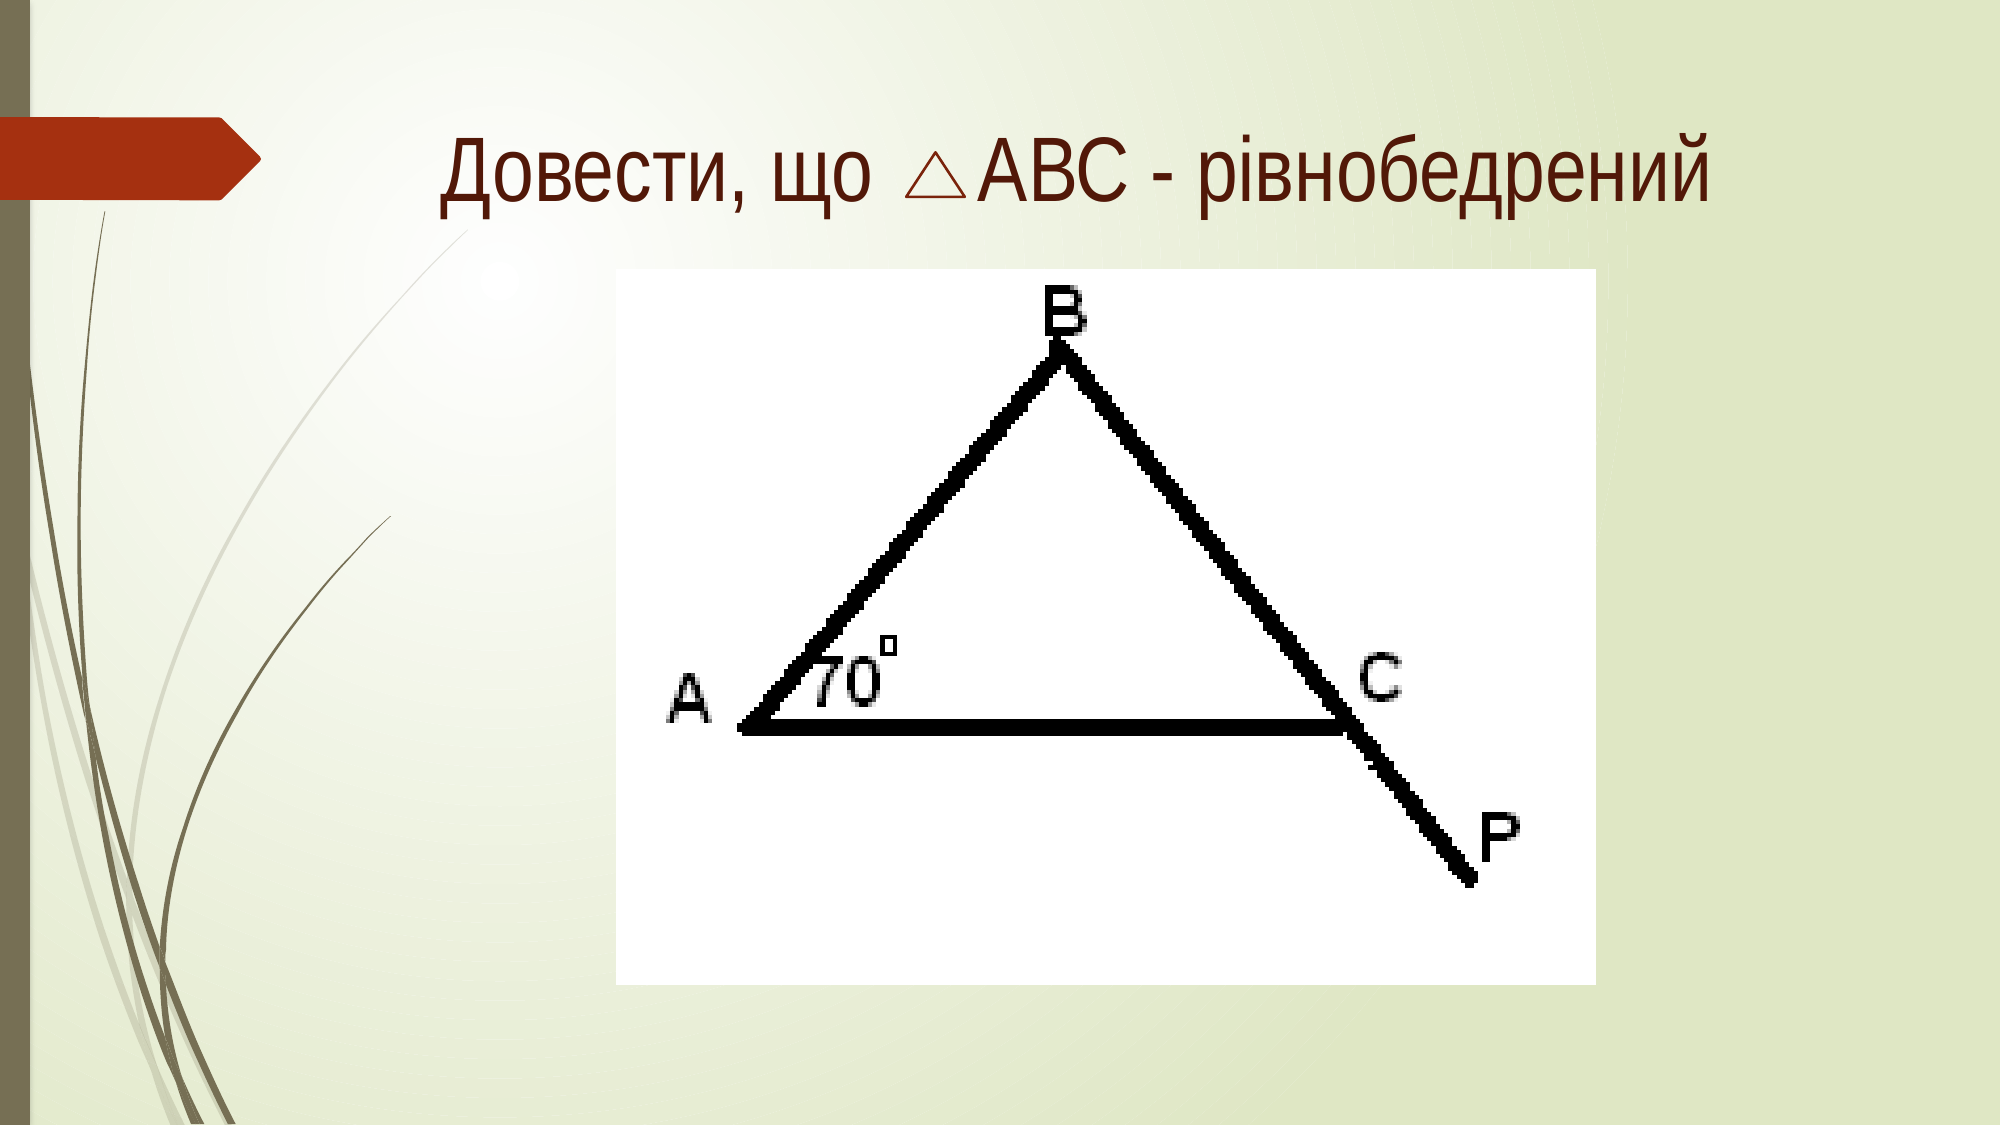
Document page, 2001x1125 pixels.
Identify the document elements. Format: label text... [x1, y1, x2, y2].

title Довести, що АВС - рівнобедрений [425, 102, 1888, 313]
text_box [905, 151, 966, 199]
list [615, 269, 1597, 985]
